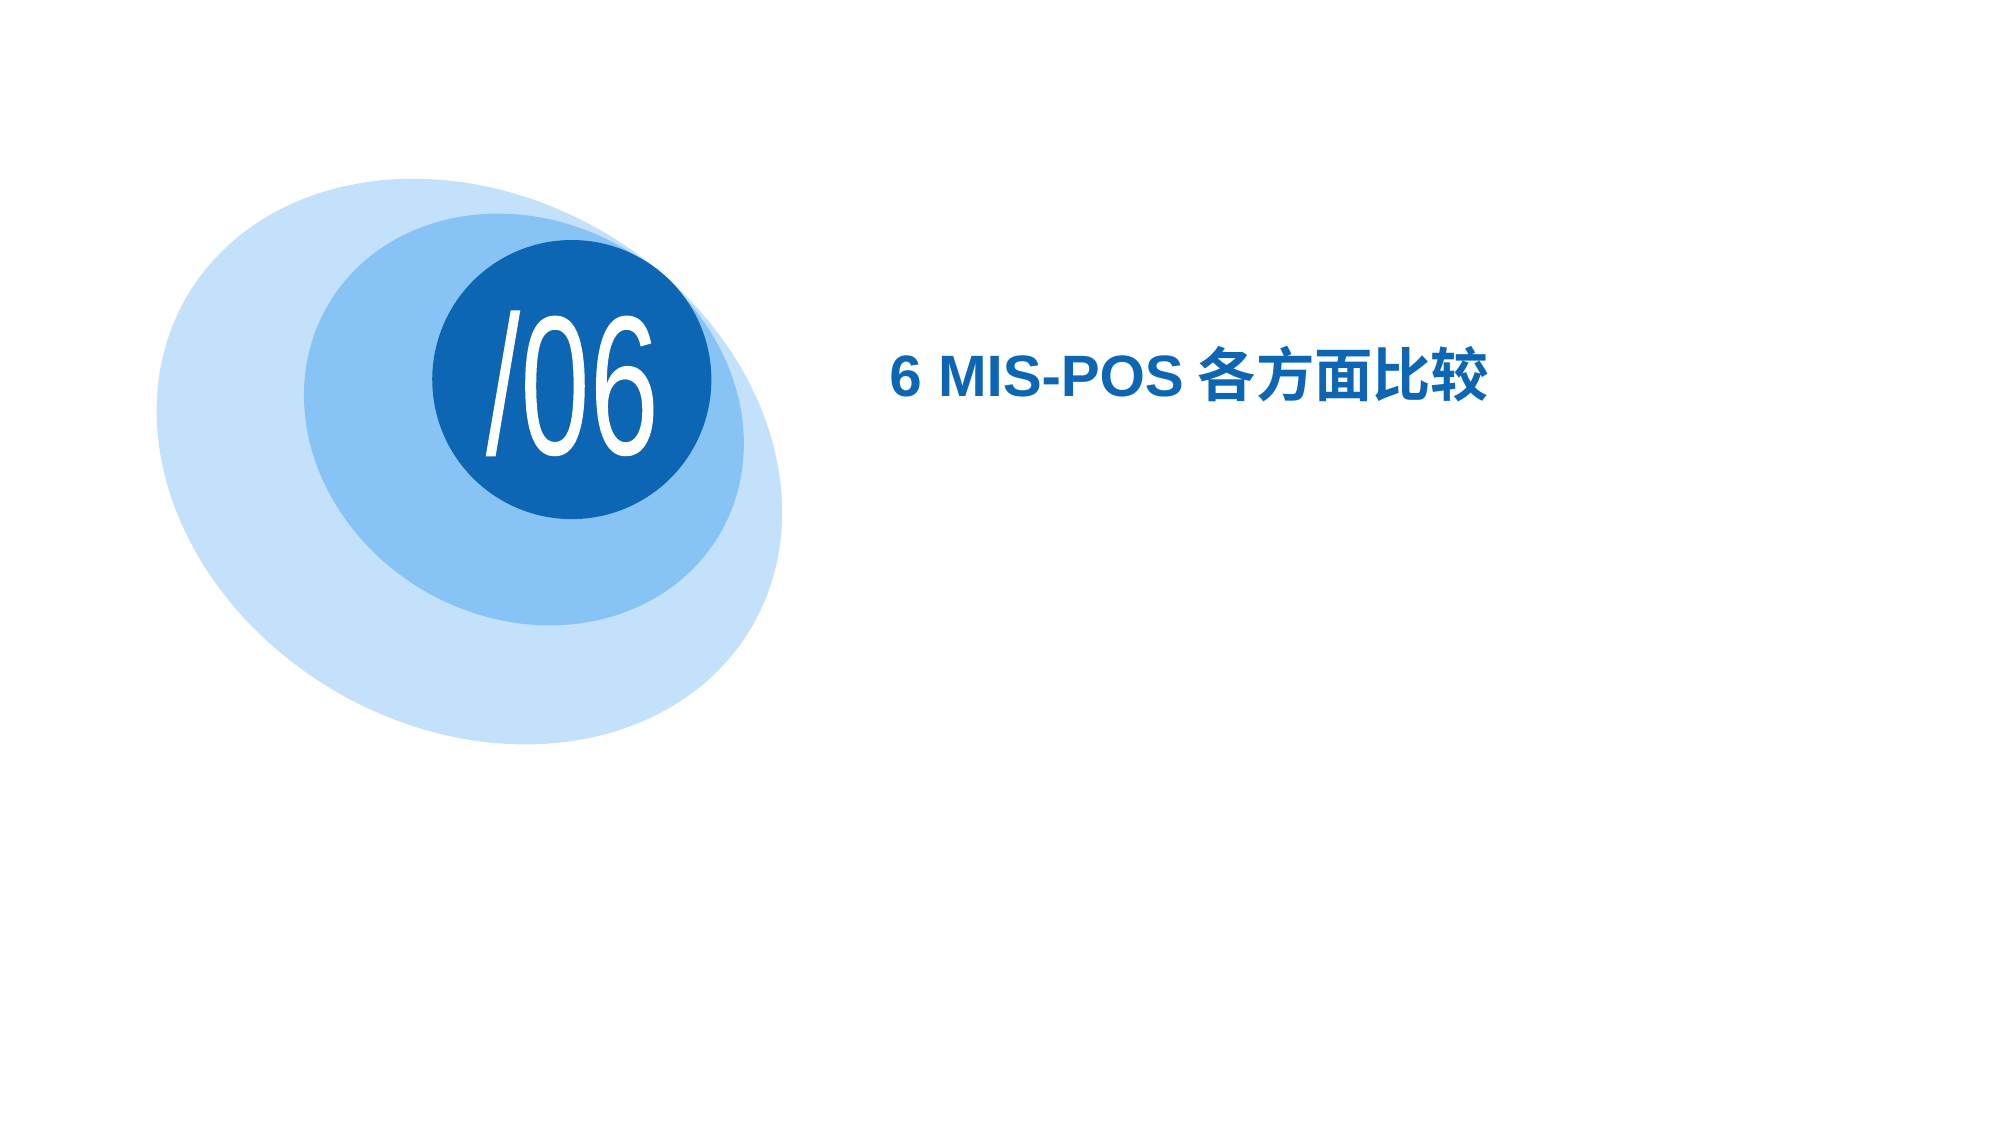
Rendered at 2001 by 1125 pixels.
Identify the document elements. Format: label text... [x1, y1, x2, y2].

title 6 MIS-POS各方面比较 [874, 269, 1764, 417]
